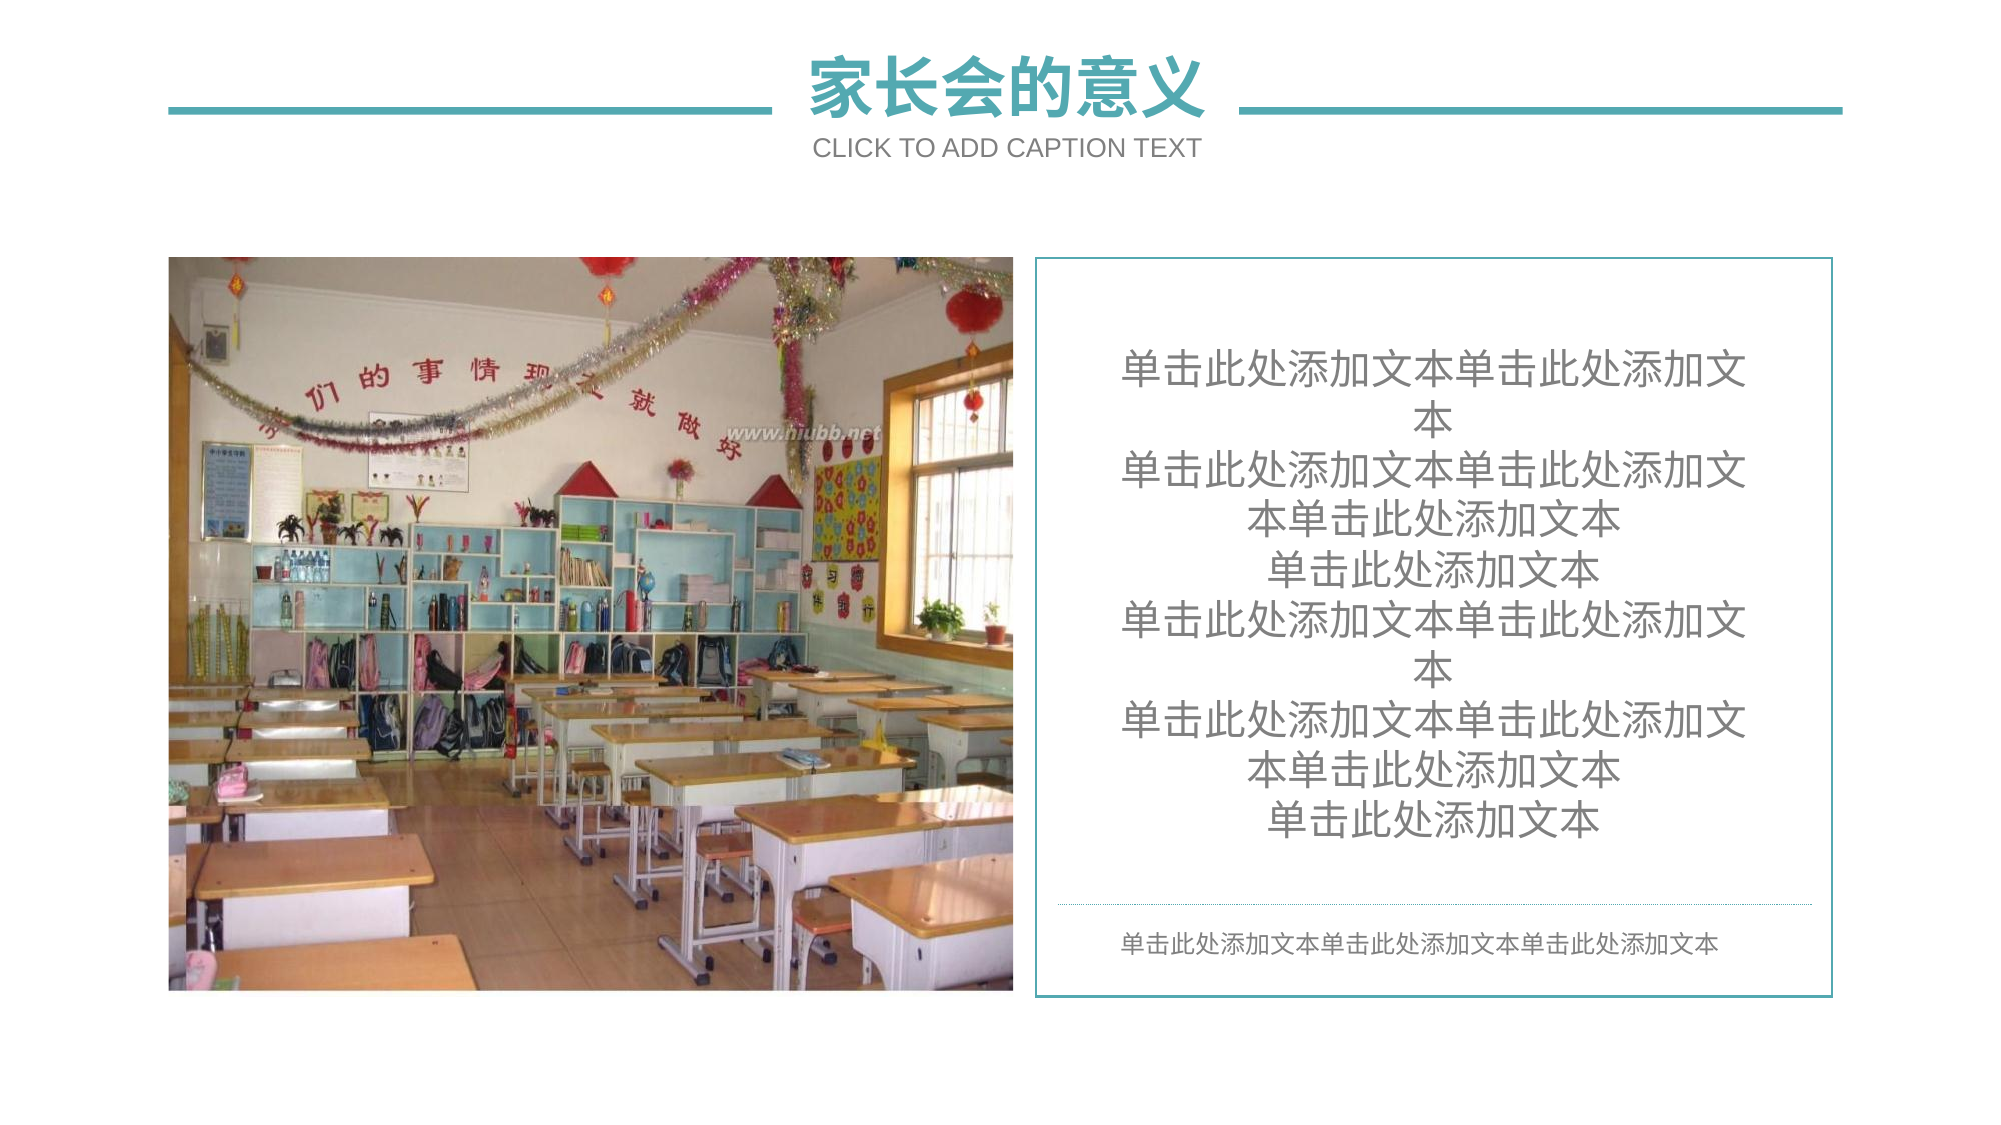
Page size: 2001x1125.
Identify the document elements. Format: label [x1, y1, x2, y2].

text_box [168, 45, 1843, 163]
text_box [168, 257, 1832, 997]
